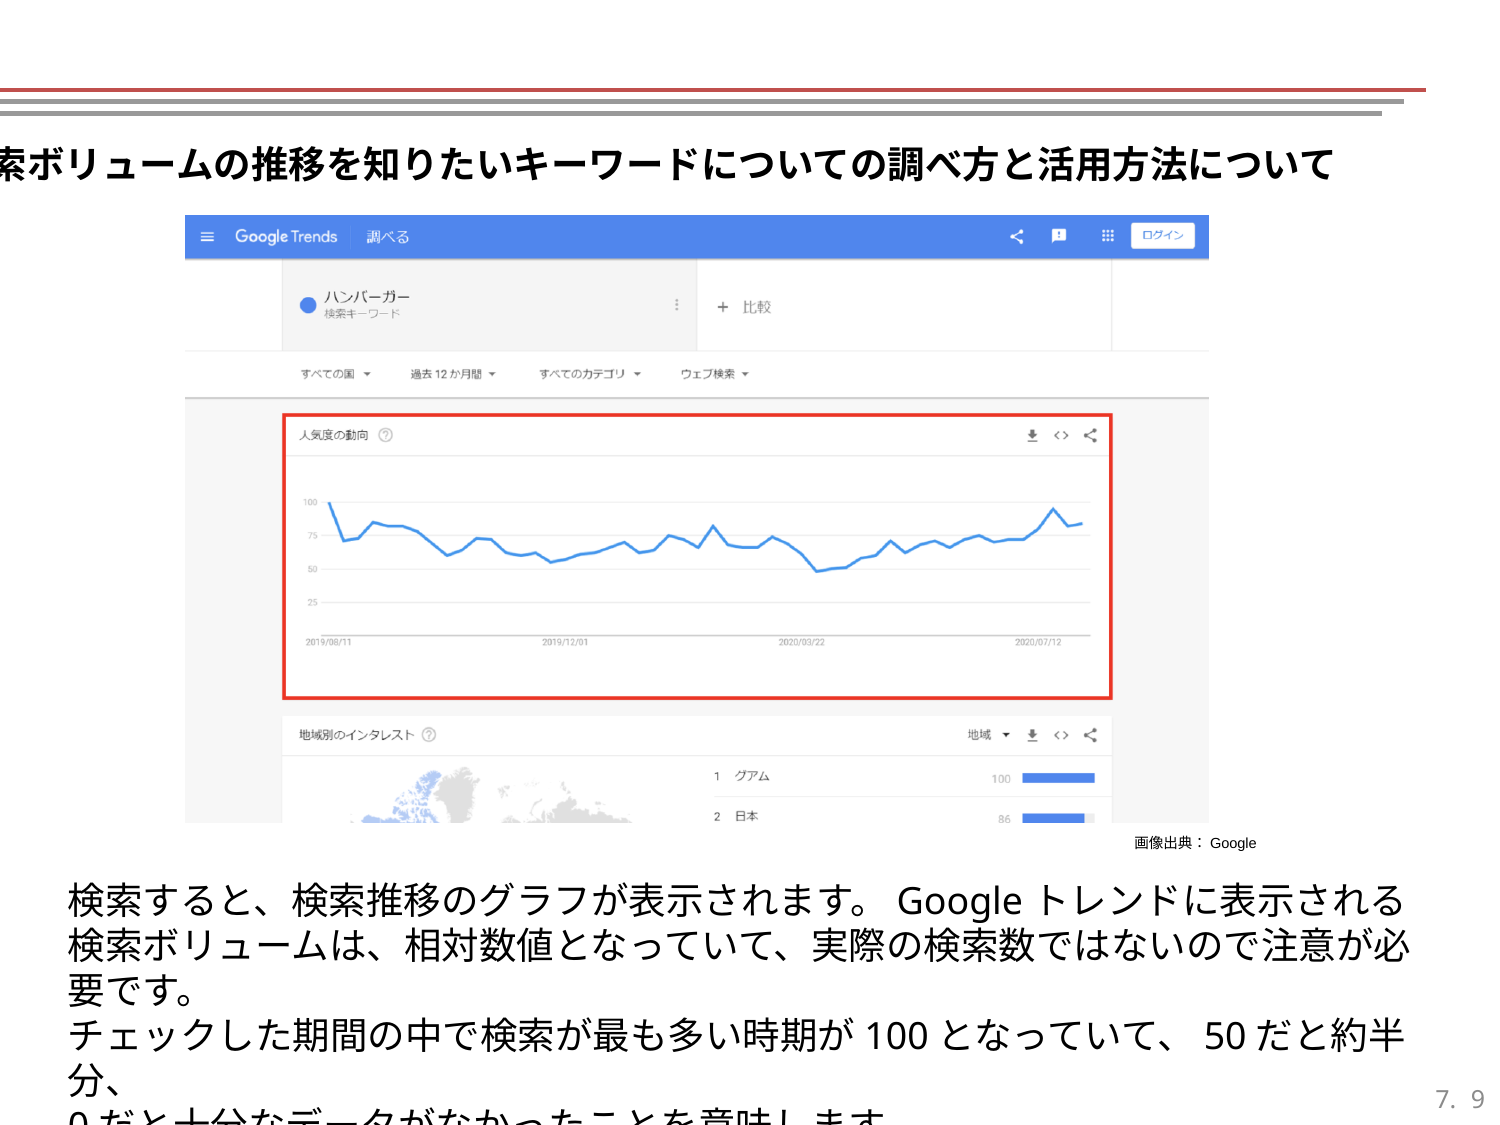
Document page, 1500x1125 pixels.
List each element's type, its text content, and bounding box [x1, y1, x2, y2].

text_box 検索ボリュームの推移を知りたいキーワードについての調べ方と活用方法について [0, 133, 1352, 194]
text_box 検索すると、検索推移のグラフが表示されます。Googleトレンドに表示される 検索ボリュームは、相対数値となっていて、実際の検索数ではないので注意が必要です。 チェックした期間の中で検索が最も多い時期が100となっていて、50だと約半分、 0だと十分なデータがなかったことを意味します。 [53, 869, 1447, 1125]
slide_number 8 [1381, 1065, 1500, 1125]
text_box 画像出典：Google [1116, 826, 1272, 859]
picture [182, 215, 1209, 823]
